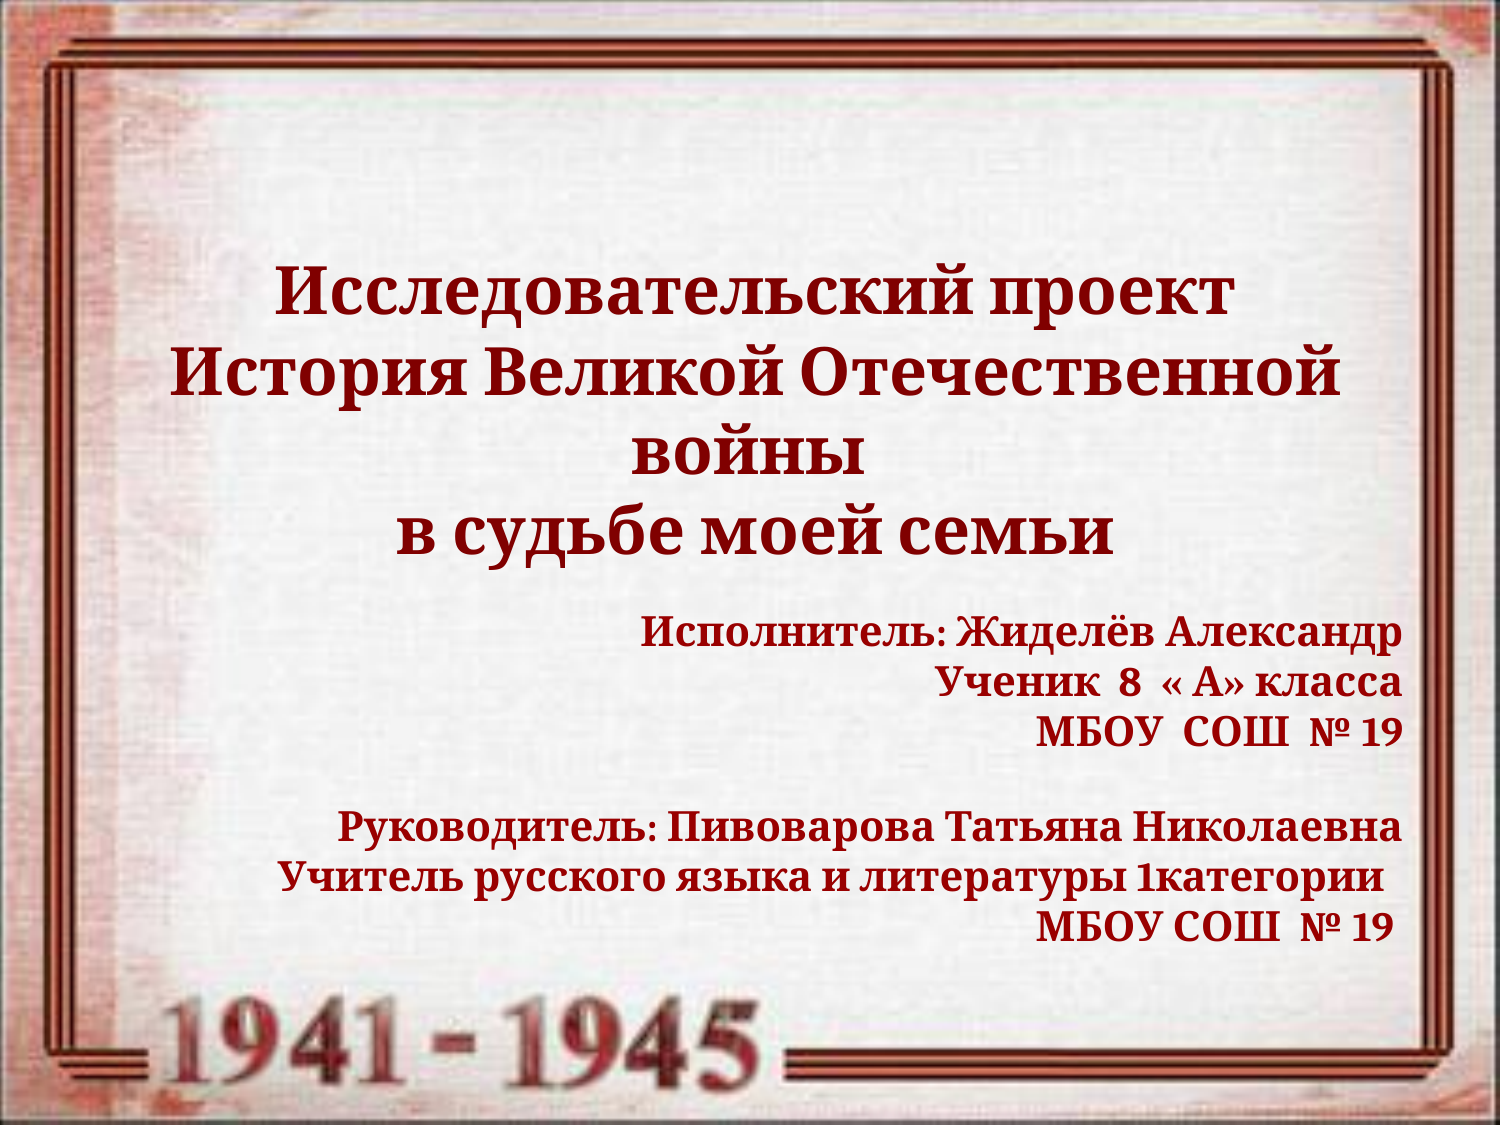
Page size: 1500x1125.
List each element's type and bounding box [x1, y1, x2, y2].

list [0, 0, 1500, 1125]
